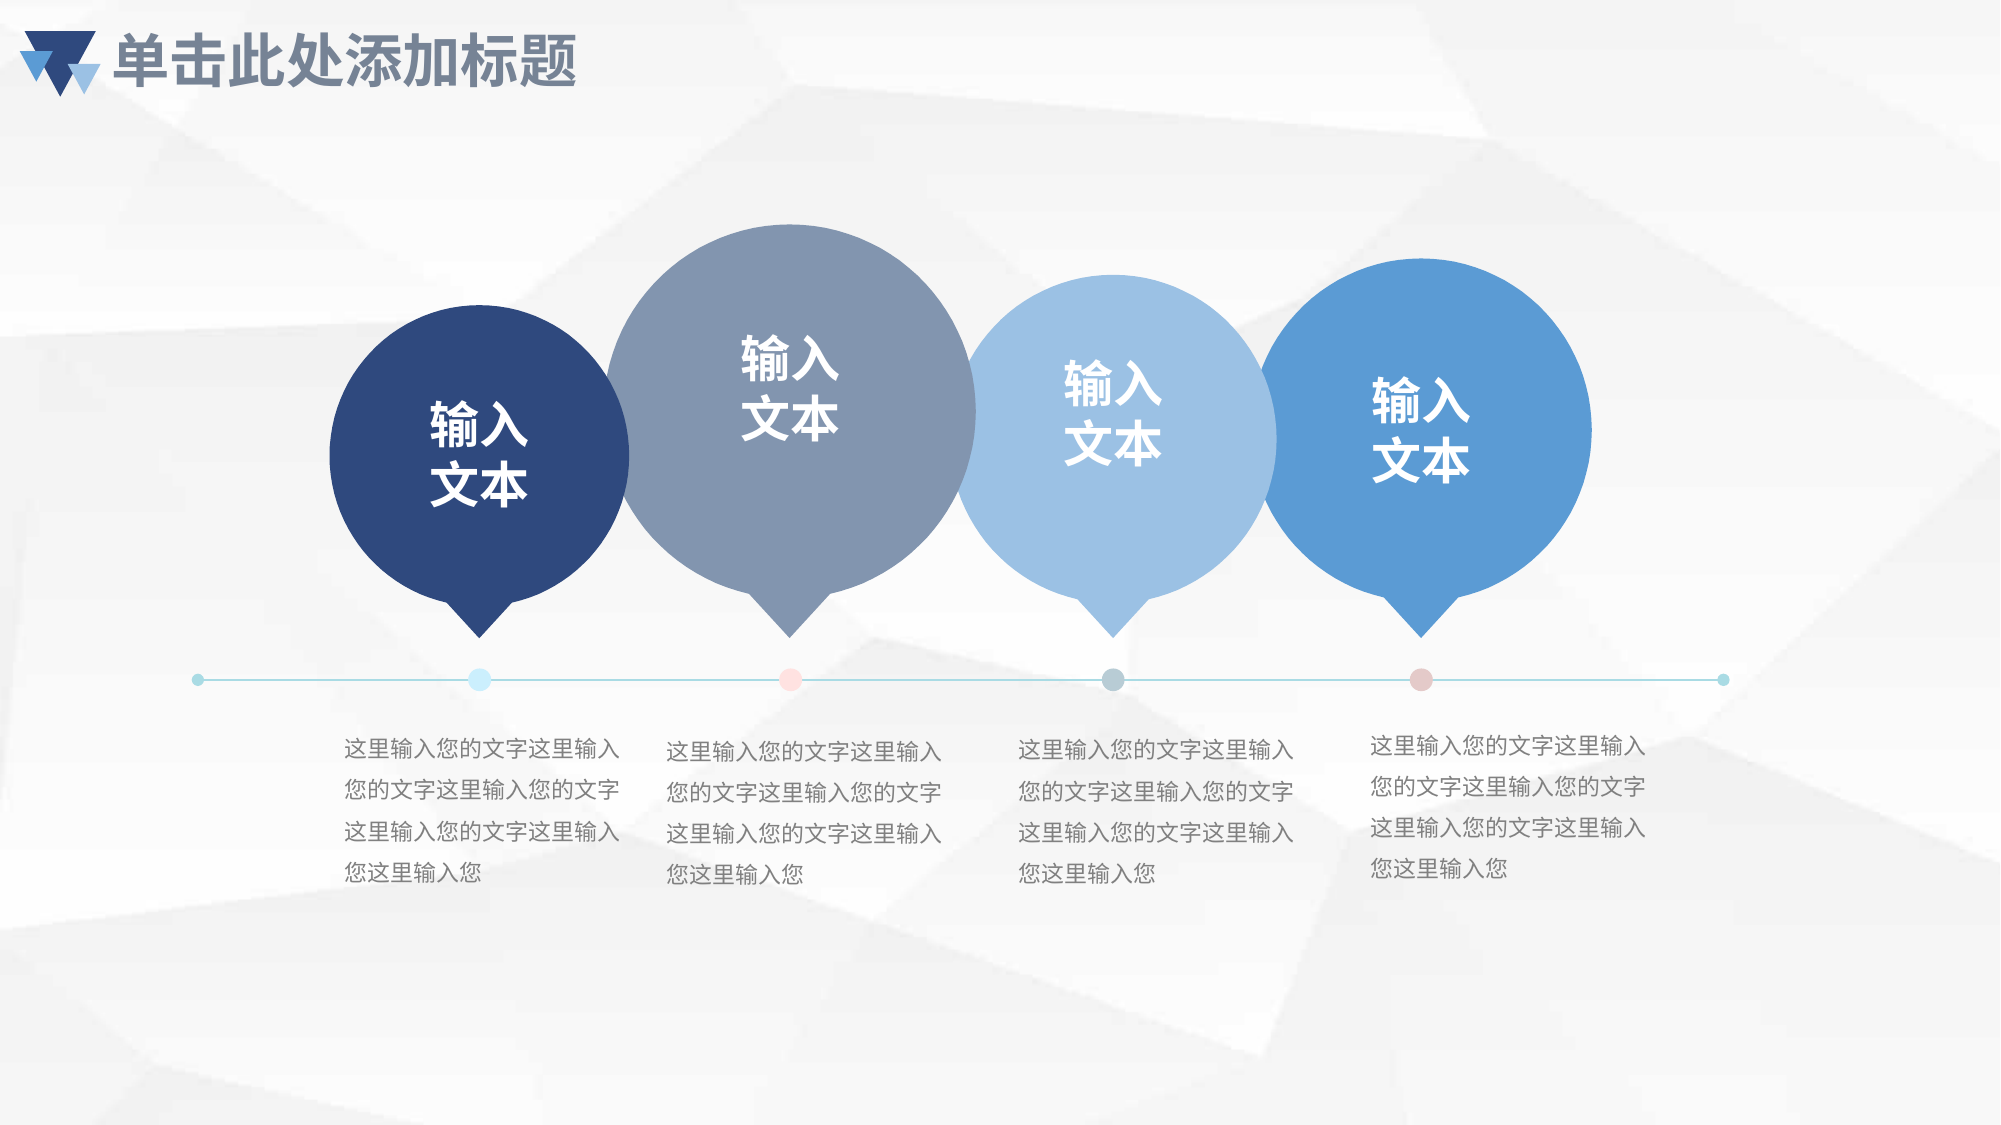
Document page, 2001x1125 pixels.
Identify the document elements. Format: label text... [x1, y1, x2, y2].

text_box 这里输入您的文字这里输入您的文字这里输入您的文字这里输入您的文字这里输入您这里输入您 [344, 721, 638, 886]
picture [0, 0, 2001, 1125]
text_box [197, 224, 1724, 692]
text_box 这里输入您的文字这里输入您的文字这里输入您的文字这里输入您的文字这里输入您这里输入您 [1370, 717, 1665, 883]
text_box 这里输入您的文字这里输入您的文字这里输入您的文字这里输入您的文字这里输入您这里输入您 [1018, 722, 1313, 887]
text_box 这里输入您的文字这里输入您的文字这里输入您的文字这里输入您的文字这里输入您这里输入您 [666, 723, 961, 889]
